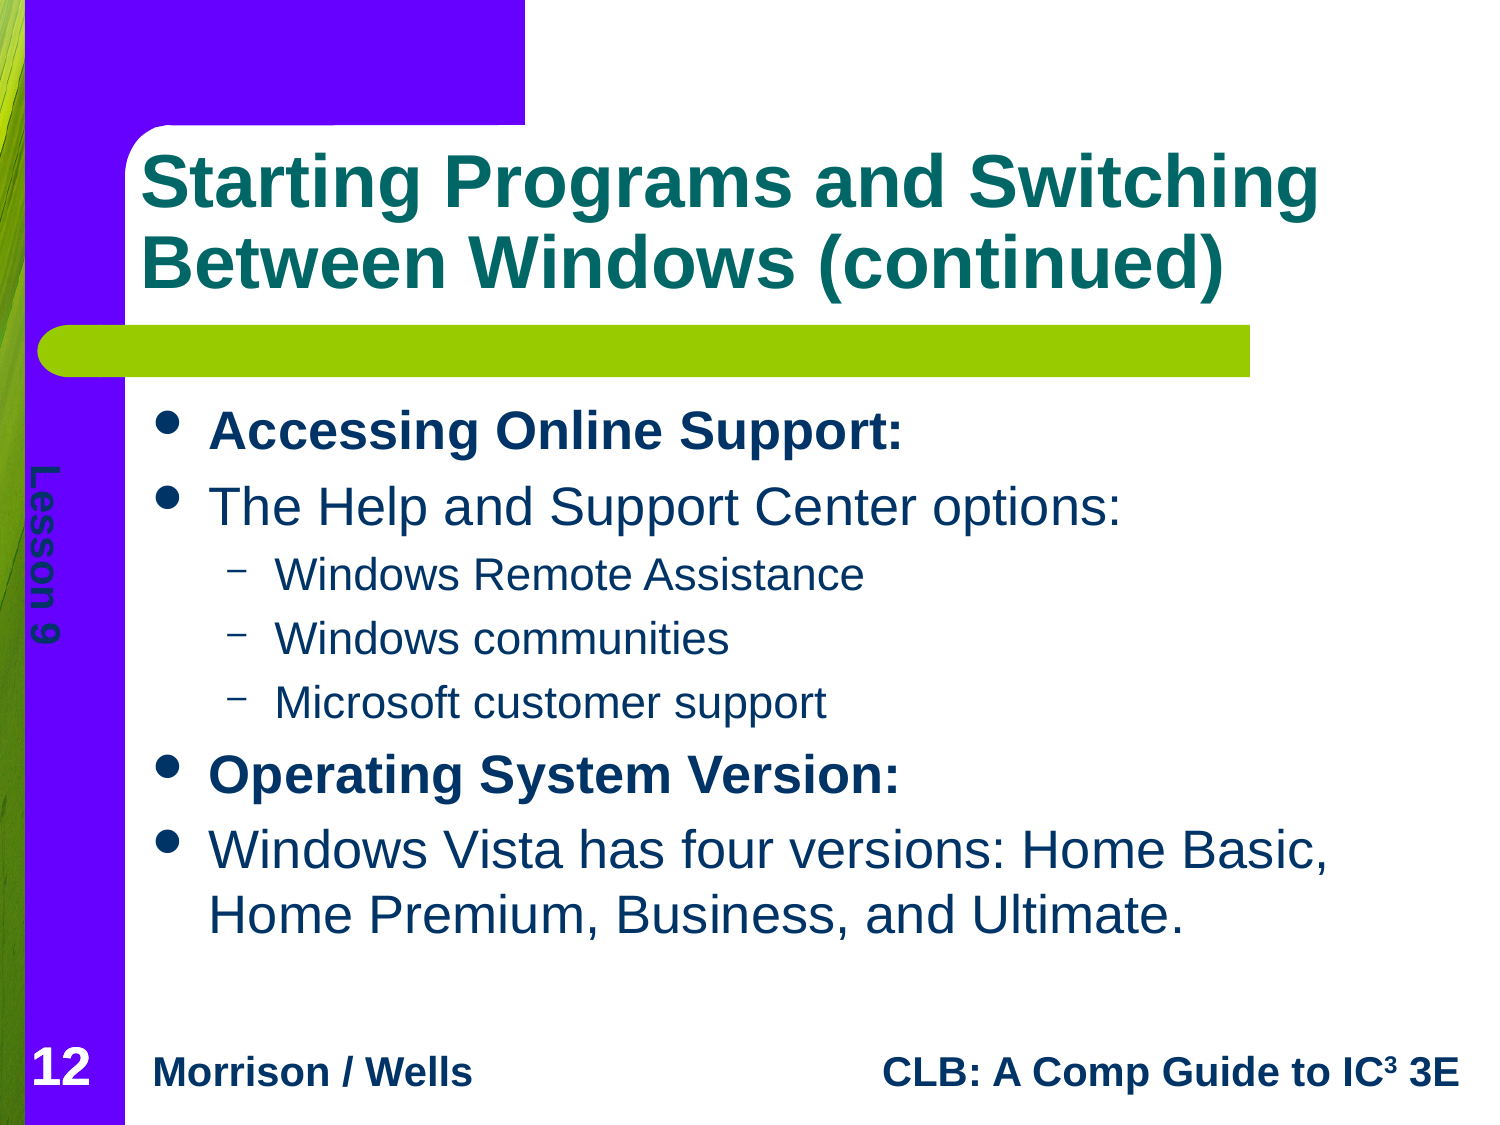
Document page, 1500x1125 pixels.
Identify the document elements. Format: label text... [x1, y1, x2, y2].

text_box 12 [13, 1023, 111, 1105]
title Starting Programs and Switching Between Windows (continued) [124, 124, 1426, 313]
picture [0, 0, 25, 1125]
list Accessing Online Support: The Help and Support Center options: Windows Remote Assistance Windows communities Microsoft customer support Operating System Version: Windows Vista has four versions: Home Basic, Home Premium, Business, and Ultimate. [137, 387, 1400, 999]
